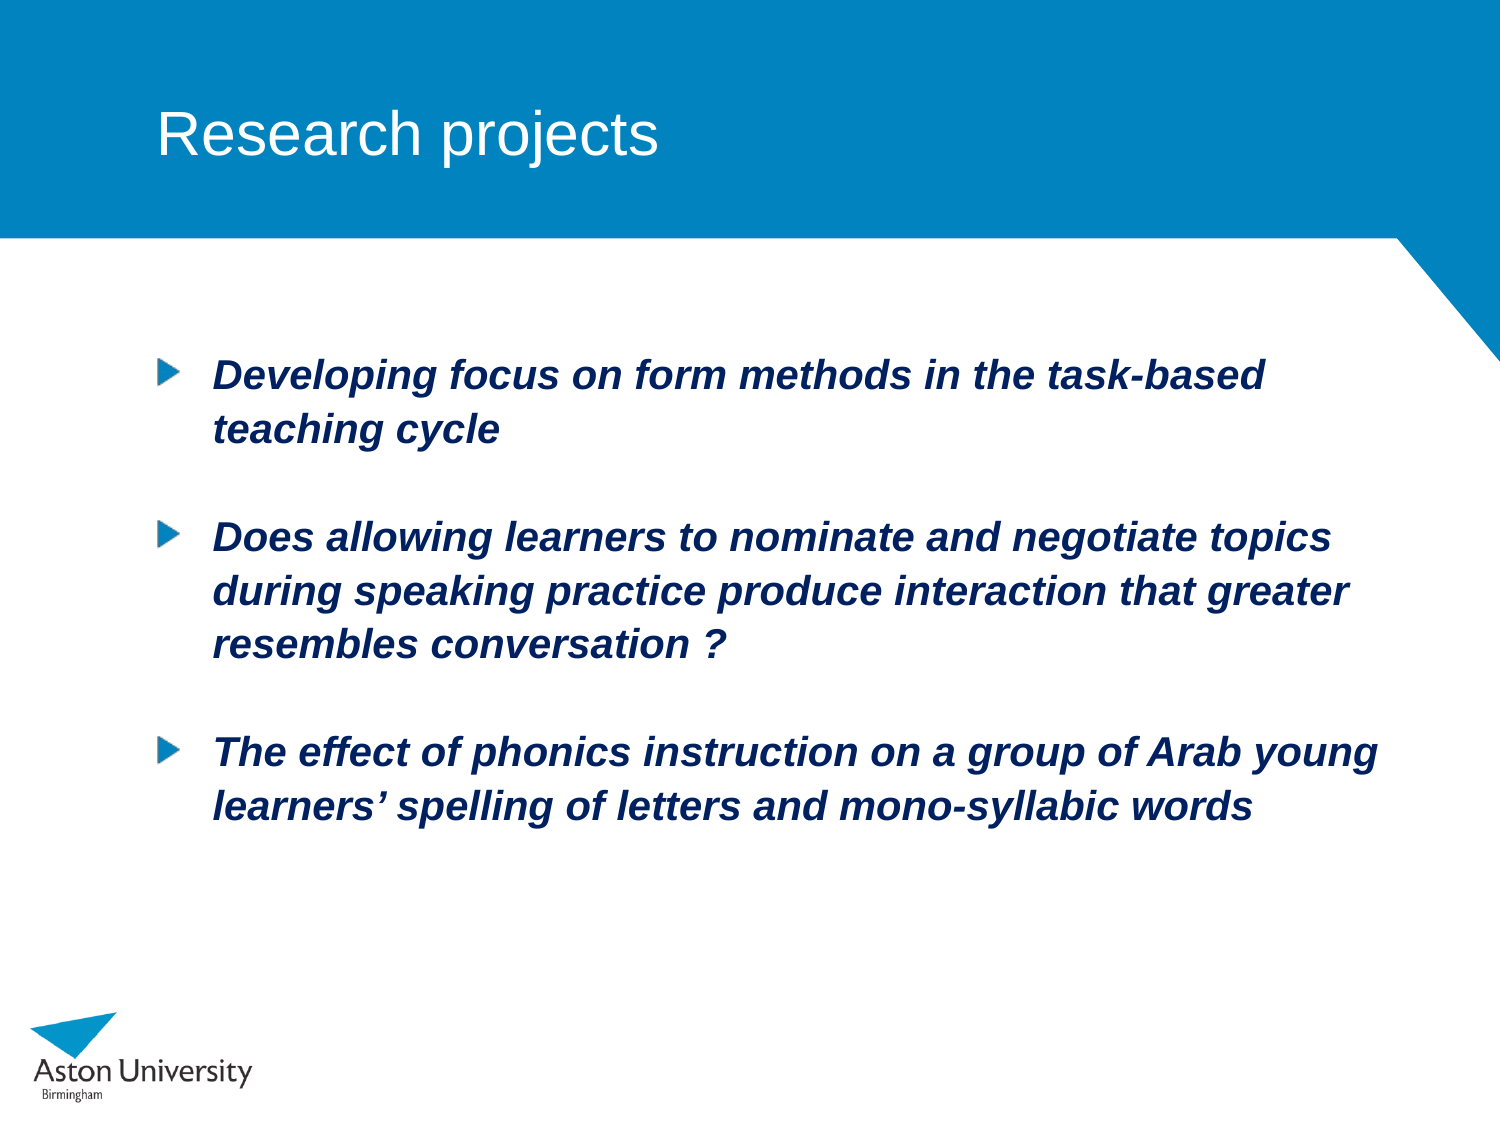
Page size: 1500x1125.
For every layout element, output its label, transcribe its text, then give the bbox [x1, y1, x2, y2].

picture [156, 735, 186, 765]
picture [28, 1011, 253, 1103]
title Research projects [156, 92, 1398, 177]
picture [156, 519, 186, 549]
picture [156, 357, 186, 387]
list Developing focus on form methods in the task-based teaching cycle Does allowing learners to nominate and negotiate topics during speaking practice produce interaction that greater resembles conversation ? The effect of phonics instruction on a group of Arab young learners’ spelling of letters and mono-syllabic words [156, 343, 1398, 1004]
